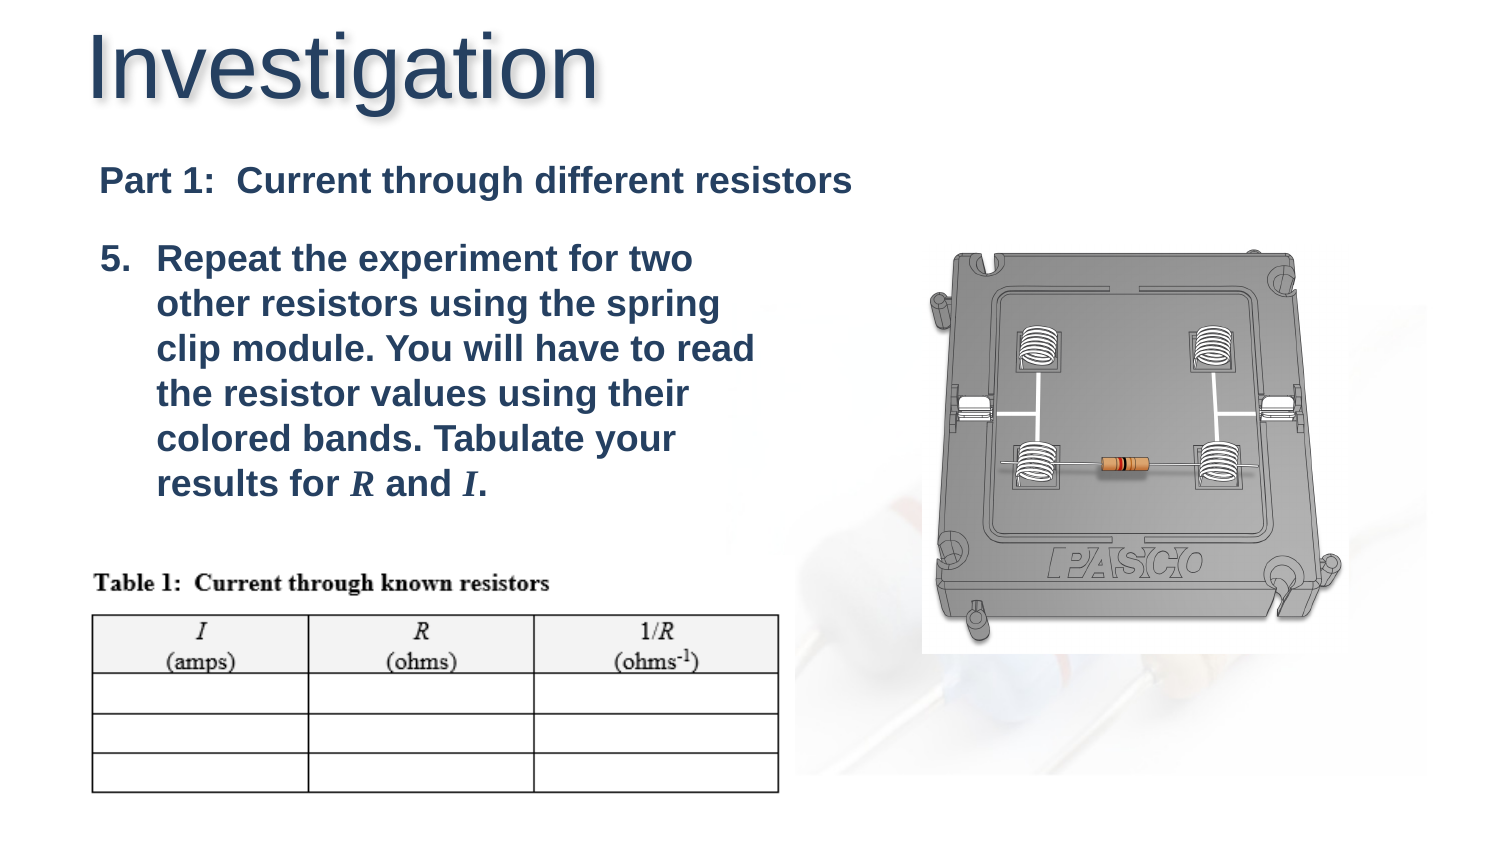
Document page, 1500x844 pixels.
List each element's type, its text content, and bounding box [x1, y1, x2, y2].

text_box Repeat the experiment for two other resistors using the spring clip module. You will have to read the resistor values using their colored bands. Tabulate your results for R and I. [85, 226, 797, 556]
text_box Investigation [70, 0, 728, 206]
text_box Part 1: Current through different resistors [84, 148, 905, 209]
picture [0, 0, 1500, 844]
